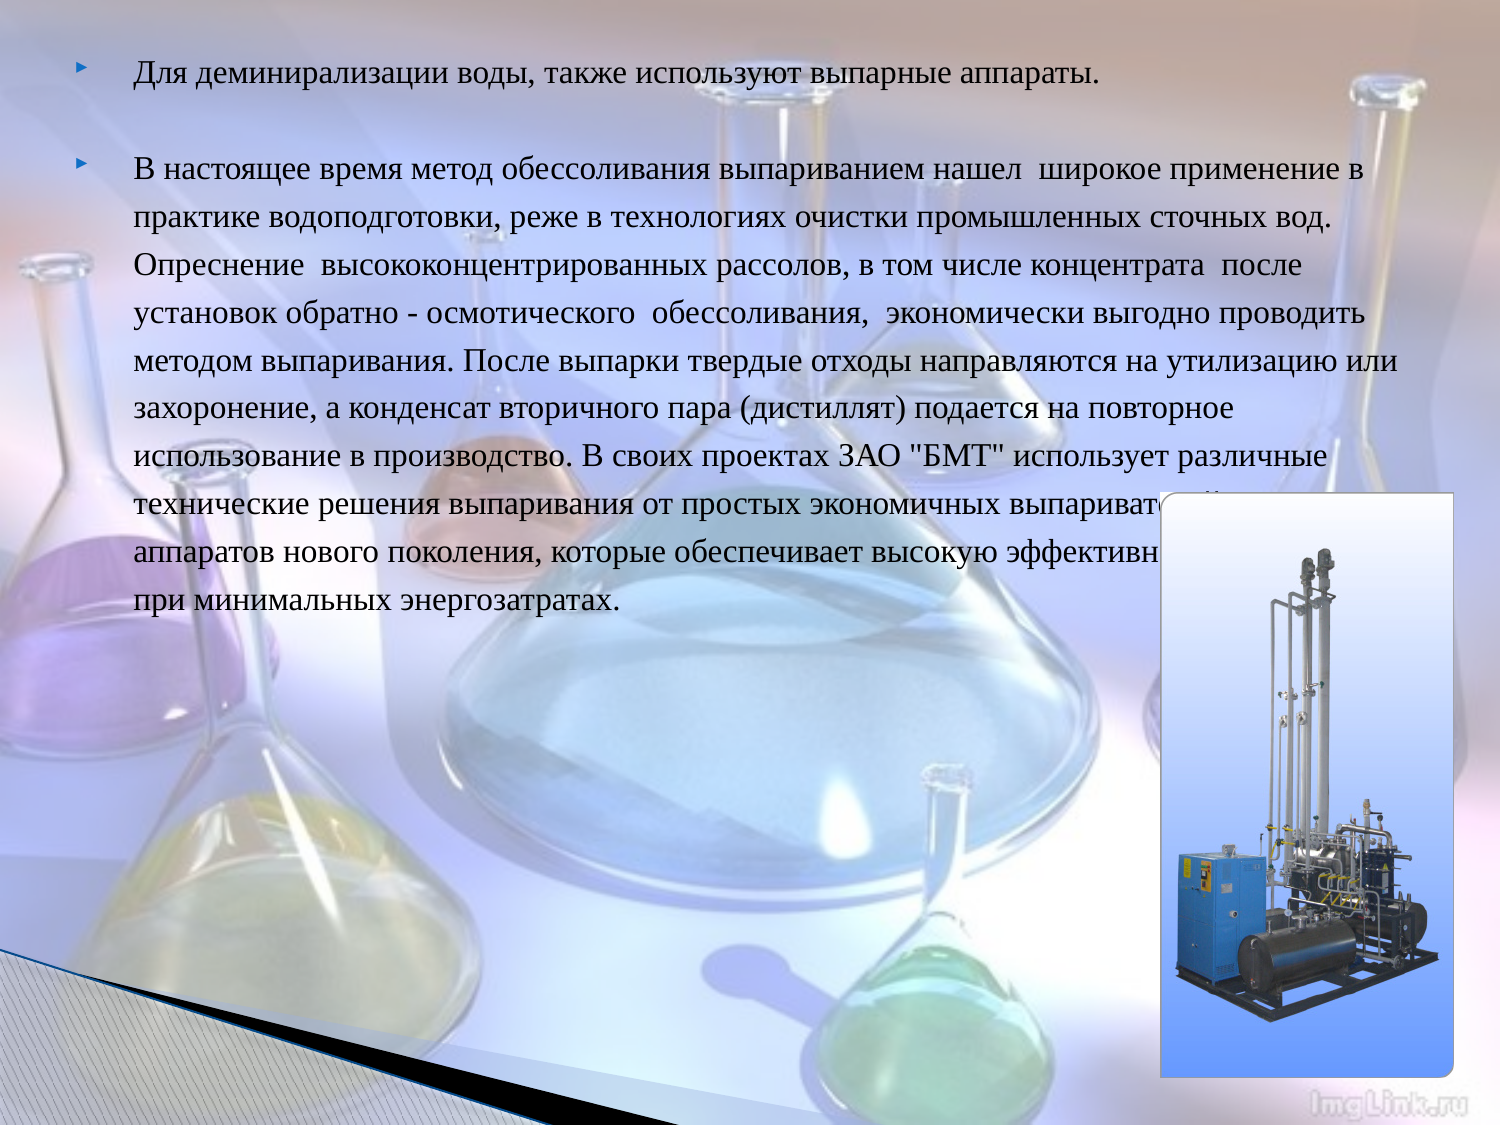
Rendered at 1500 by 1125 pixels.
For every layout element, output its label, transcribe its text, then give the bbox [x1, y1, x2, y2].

list Для деминирализации воды, также используют выпарные аппараты. В настоящее время метод обессоливания выпариванием нашел широкое применение в практике водоподготовки, реже в технологиях очистки промышленных сточных вод. Опреснение высококонцентрированных рассолов, в том числе концентрата после установок обратно - осмотического обессоливания, экономически выгодно проводить методом выпаривания. После выпарки твердые отходы направляются на утилизацию или захоронение, а конденсат вторичного пара (дистиллят) подается на повторное использование в производство. В своих проектах ЗАО "БМТ" использует различные технические решения выпаривания от простых экономичных выпаривателей до выпарных аппаратов нового поколения, которые обеспечивает высокую эффективность процесса при минимальных энергозатратах. [58, 35, 1432, 657]
picture [1159, 491, 1454, 1079]
